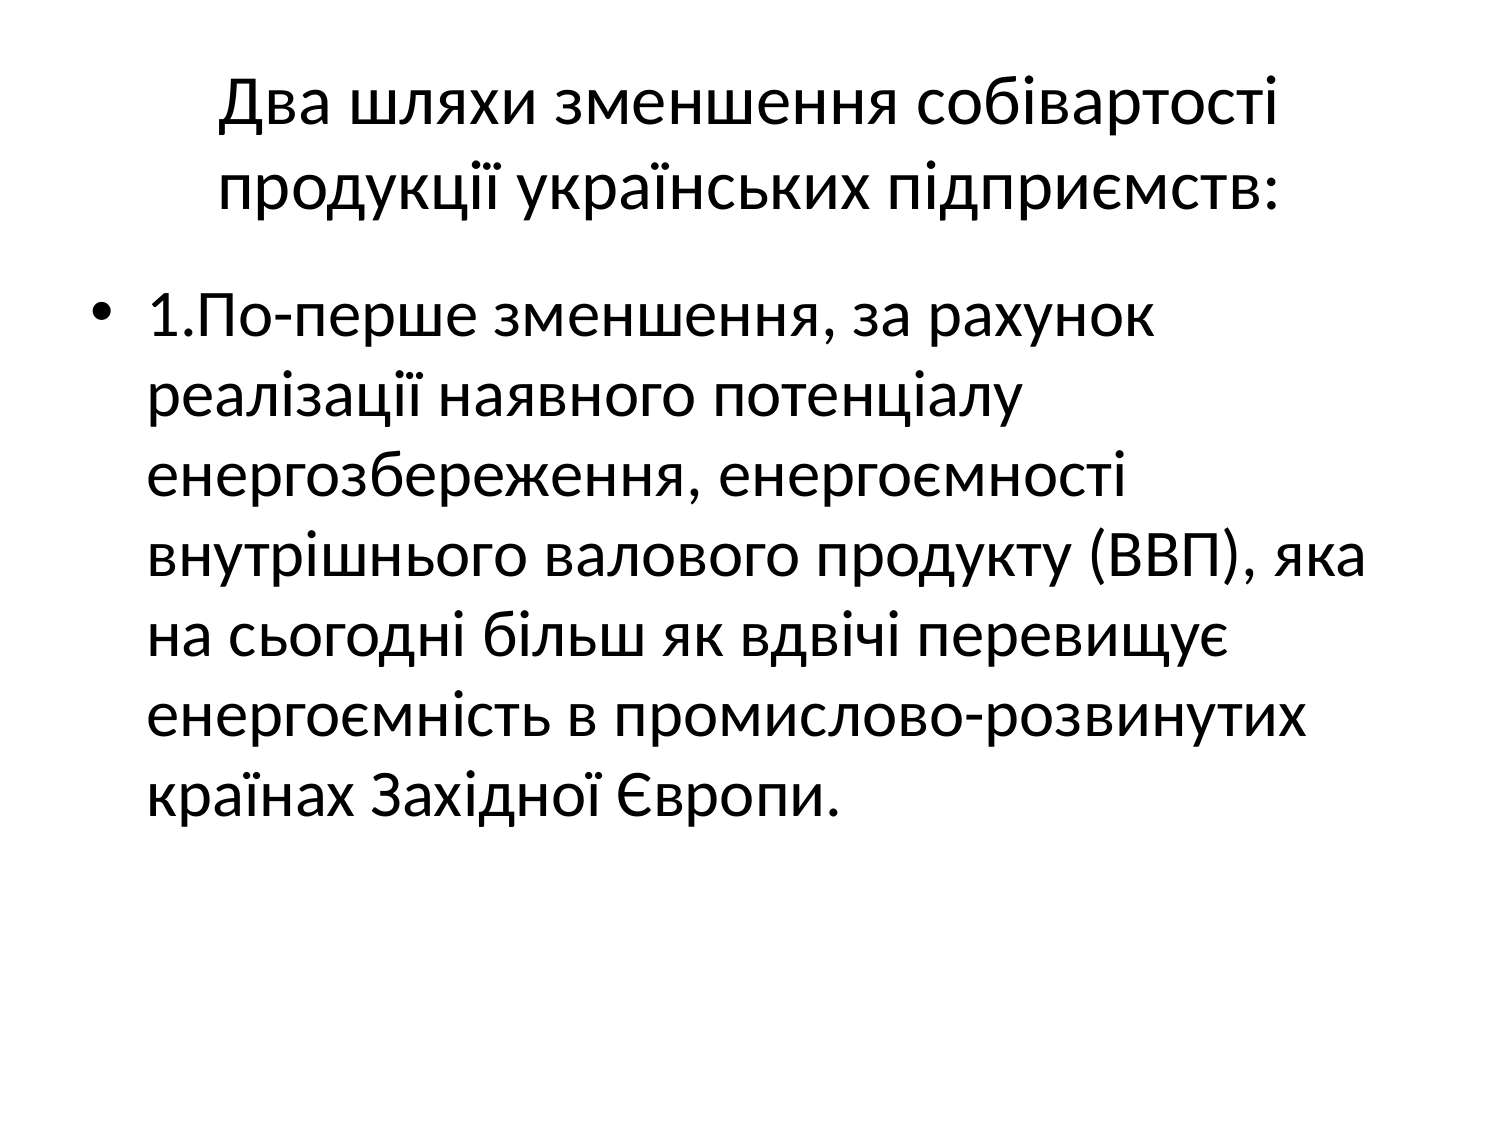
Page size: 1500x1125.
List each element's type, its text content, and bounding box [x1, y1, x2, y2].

list 1.По-перше зменшення, за рахунок реалізації наявного потенціалу енергозбереження, енергоємності внутрішнього валового продукту (ВВП), яка на сьогодні більш як вдвічі перевищує енергоємність в промислово-розвинутих країнах Західної Європи. [75, 262, 1425, 1005]
title Два шляхи зменшення собівартості продукції українських підприємств: [75, 45, 1425, 233]
